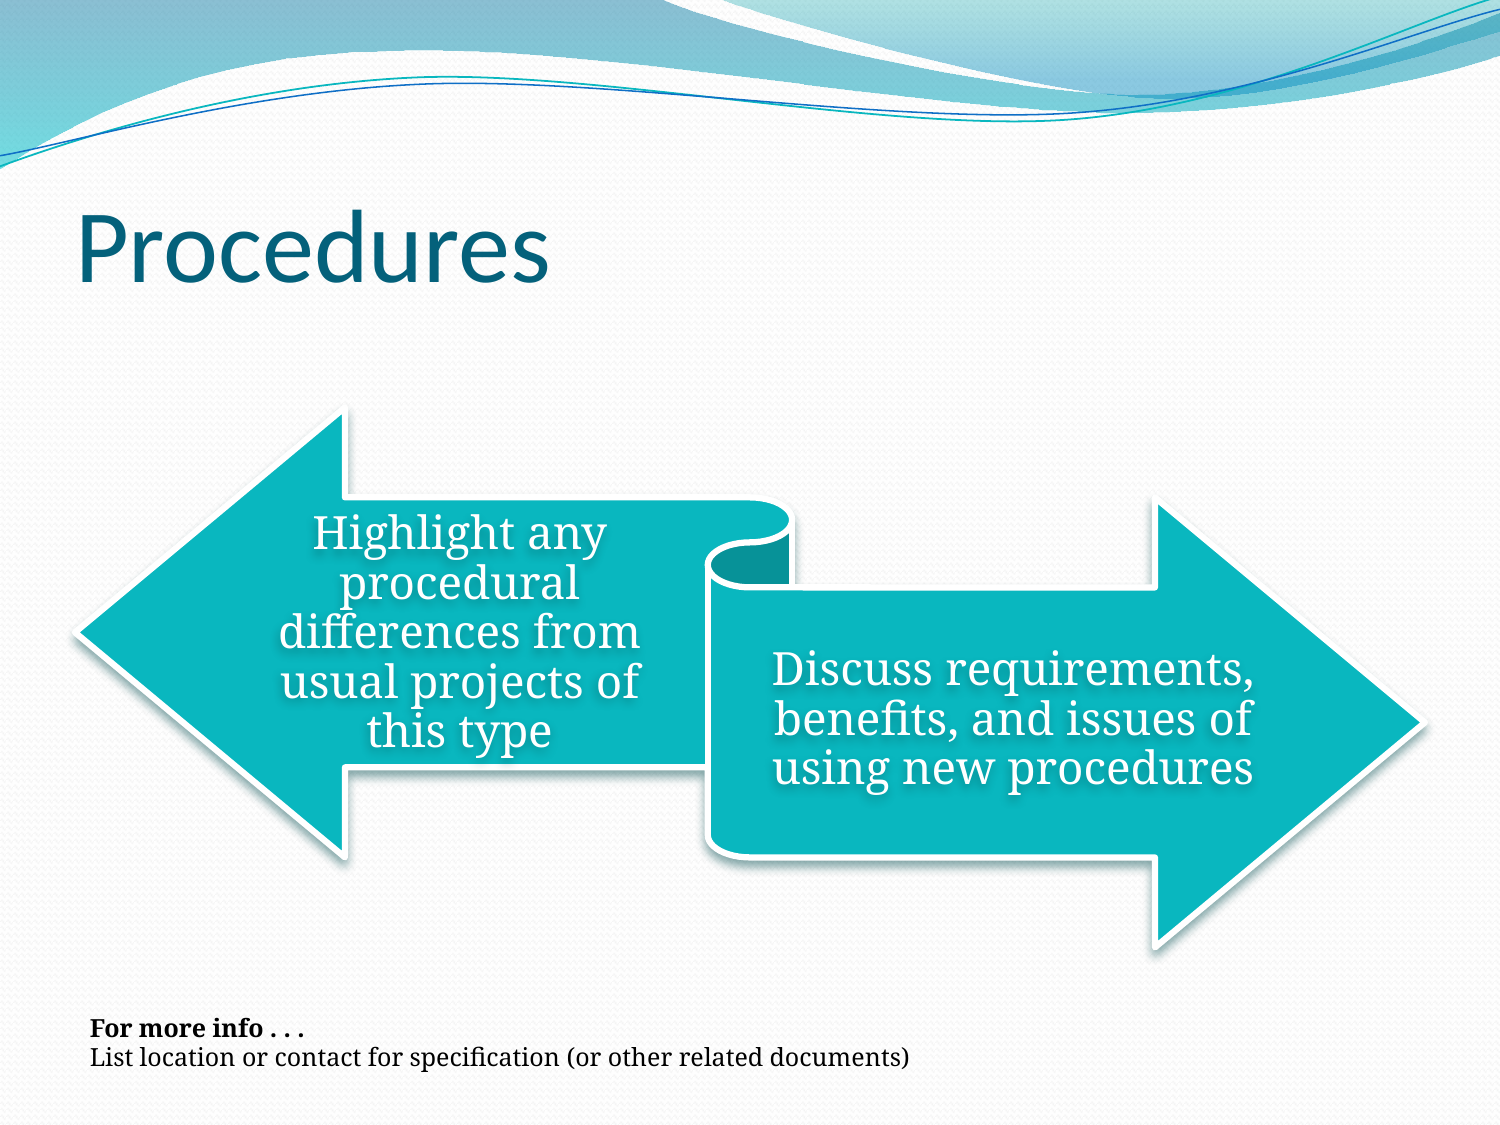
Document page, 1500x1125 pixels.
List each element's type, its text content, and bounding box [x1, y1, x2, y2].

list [74, 317, 1426, 1038]
title Procedures [75, 115, 1425, 303]
text_box For more info . . . List location or contact for specification (or other related documents) [74, 1050, 1425, 1088]
